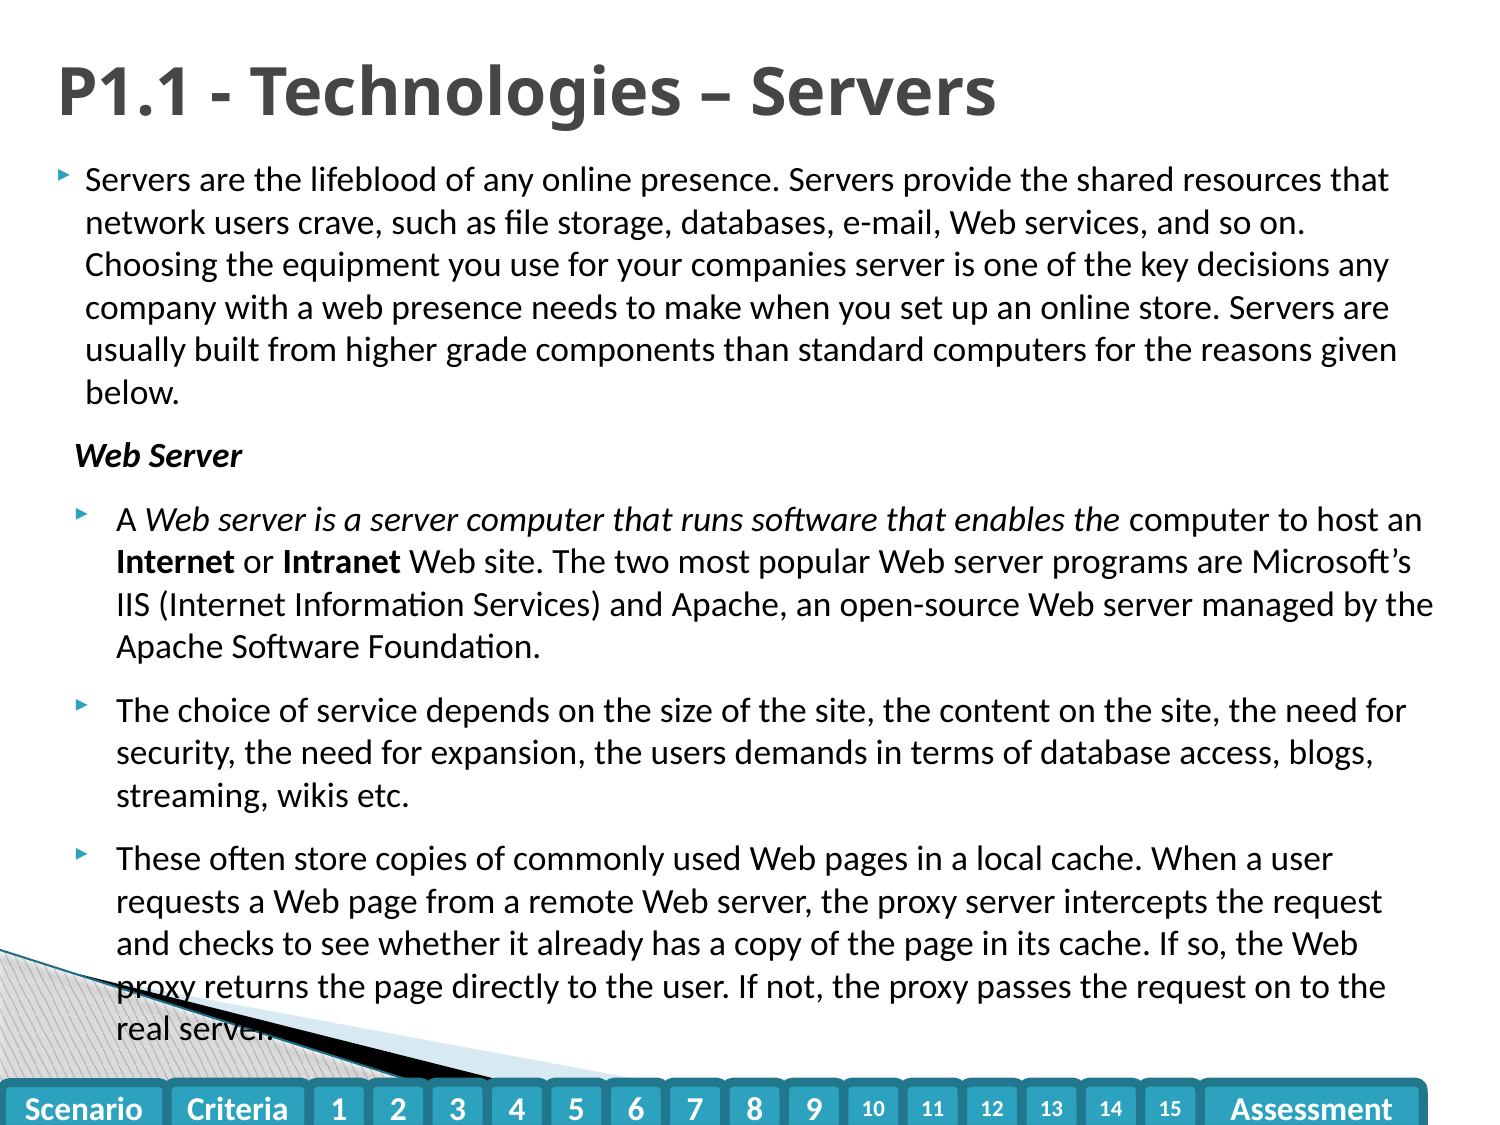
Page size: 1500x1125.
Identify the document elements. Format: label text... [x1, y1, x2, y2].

list Servers are the lifeblood of any online presence. Servers provide the shared resources that network users crave, such as file storage, databases, e-mail, Web services, and so on. Choosing the equipment you use for your companies server is one of the key decisions any company with a web presence needs to make when you set up an online store. Servers are usually built from higher grade components than standard computers for the reasons given below. Web Server A Web server is a server computer that runs software that enables the computer to host an Internet or Intranet Web site. The two most popular Web server programs are Microsoft’s IIS (Internet Information Services) and Apache, an open-source Web server managed by the Apache Software Foundation. The choice of service depends on the size of the site, the content on the site, the need for security, the need for expansion, the users demands in terms of database access, blogs, streaming, wikis etc. These often store copies of commonly used Web pages in a local cache. When a user requests a Web page from a remote Web server, the proxy server intercepts the request and checks to see whether it already has a copy of the page in its cache. If so, the Web proxy returns the page directly to the user. If not, the proxy passes the request on to the real server. [41, 149, 1459, 1059]
title P1.1 - Technologies – Servers [41, 19, 1392, 159]
